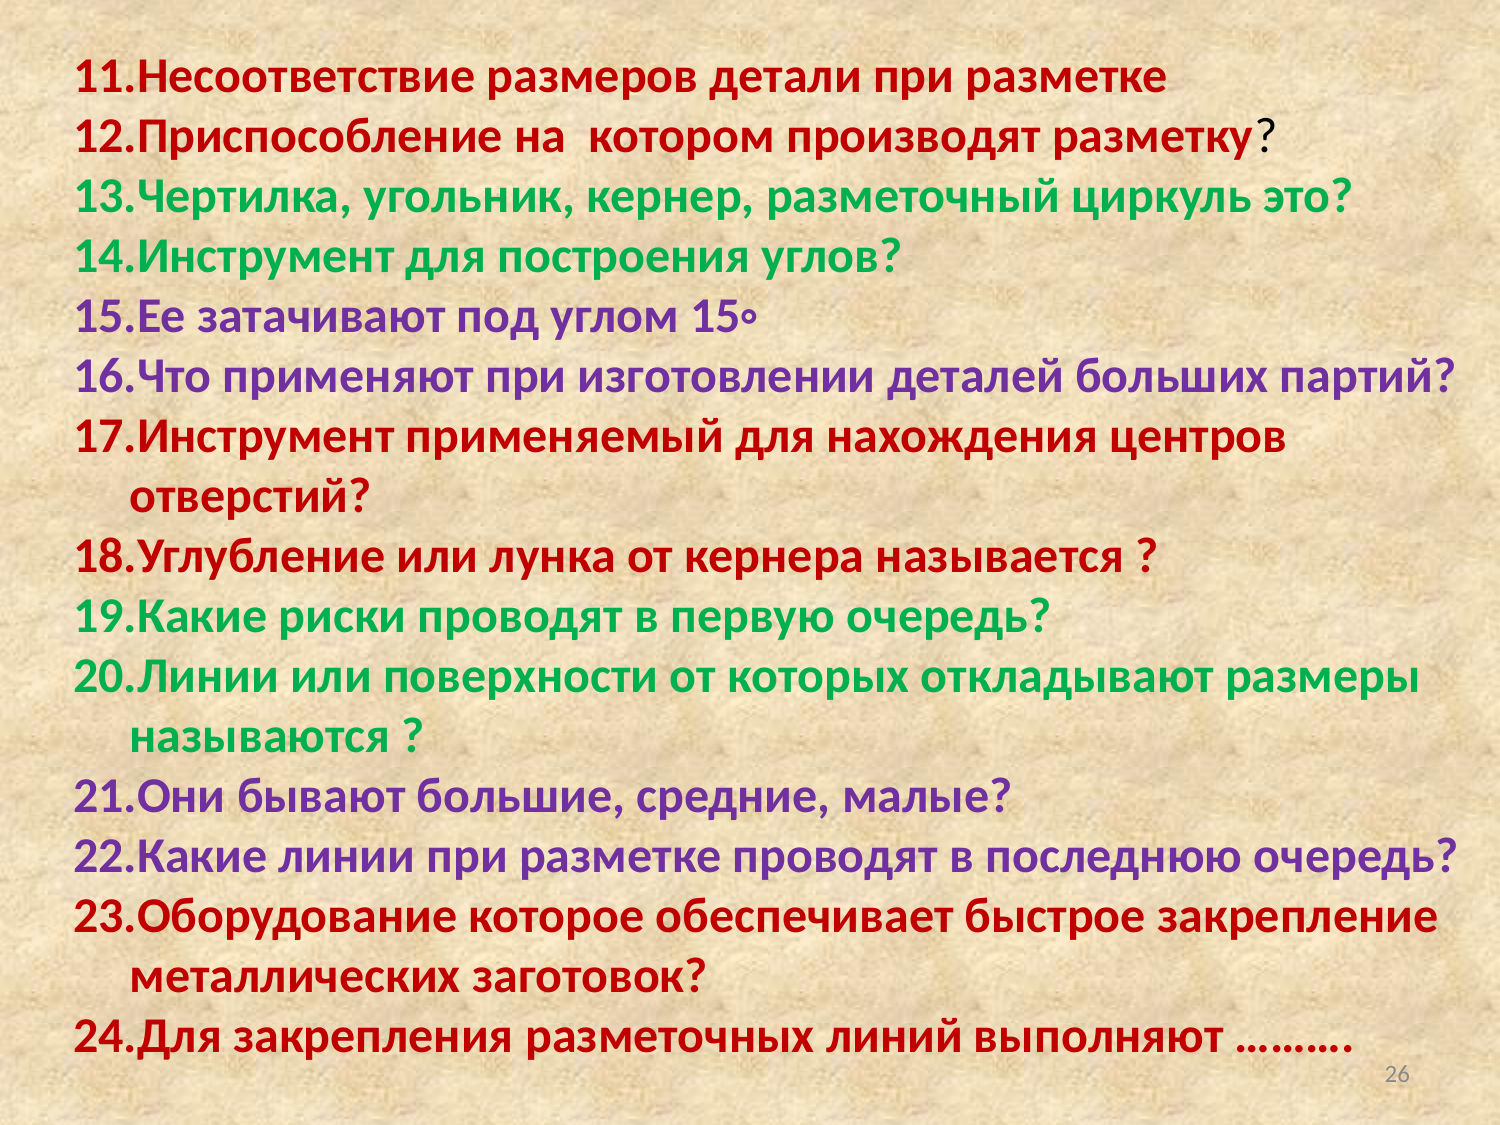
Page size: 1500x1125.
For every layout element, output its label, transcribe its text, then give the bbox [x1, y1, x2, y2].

text_box 11.Несоответствие размеров детали при разметке 12.Приспособление на котором производят разметку? 13.Чертилка, угольник, кернер, разметочный циркуль это? 14.Инструмент для построения углов? 15.Ее затачивают под углом 15◦ 16.Что применяют при изготовлении деталей больших партий? 17.Инструмент применяемый для нахождения центров отверстий? 18.Углубление или лунка от кернера называется ? 19.Какие риски проводят в первую очередь? 20.Линии или поверхности от которых откладывают размеры называются ? 21.Они бывают большие, средние, малые? 22.Какие линии при разметке проводят в последнюю очередь? 23.Оборудование которое обеспечивает быстрое закрепление металлических заготовок? 24.Для закрепления разметочных линий выполняют ………. [58, 35, 1500, 1125]
picture [0, 0, 1500, 1125]
slide_number 26 [1074, 1042, 1425, 1103]
